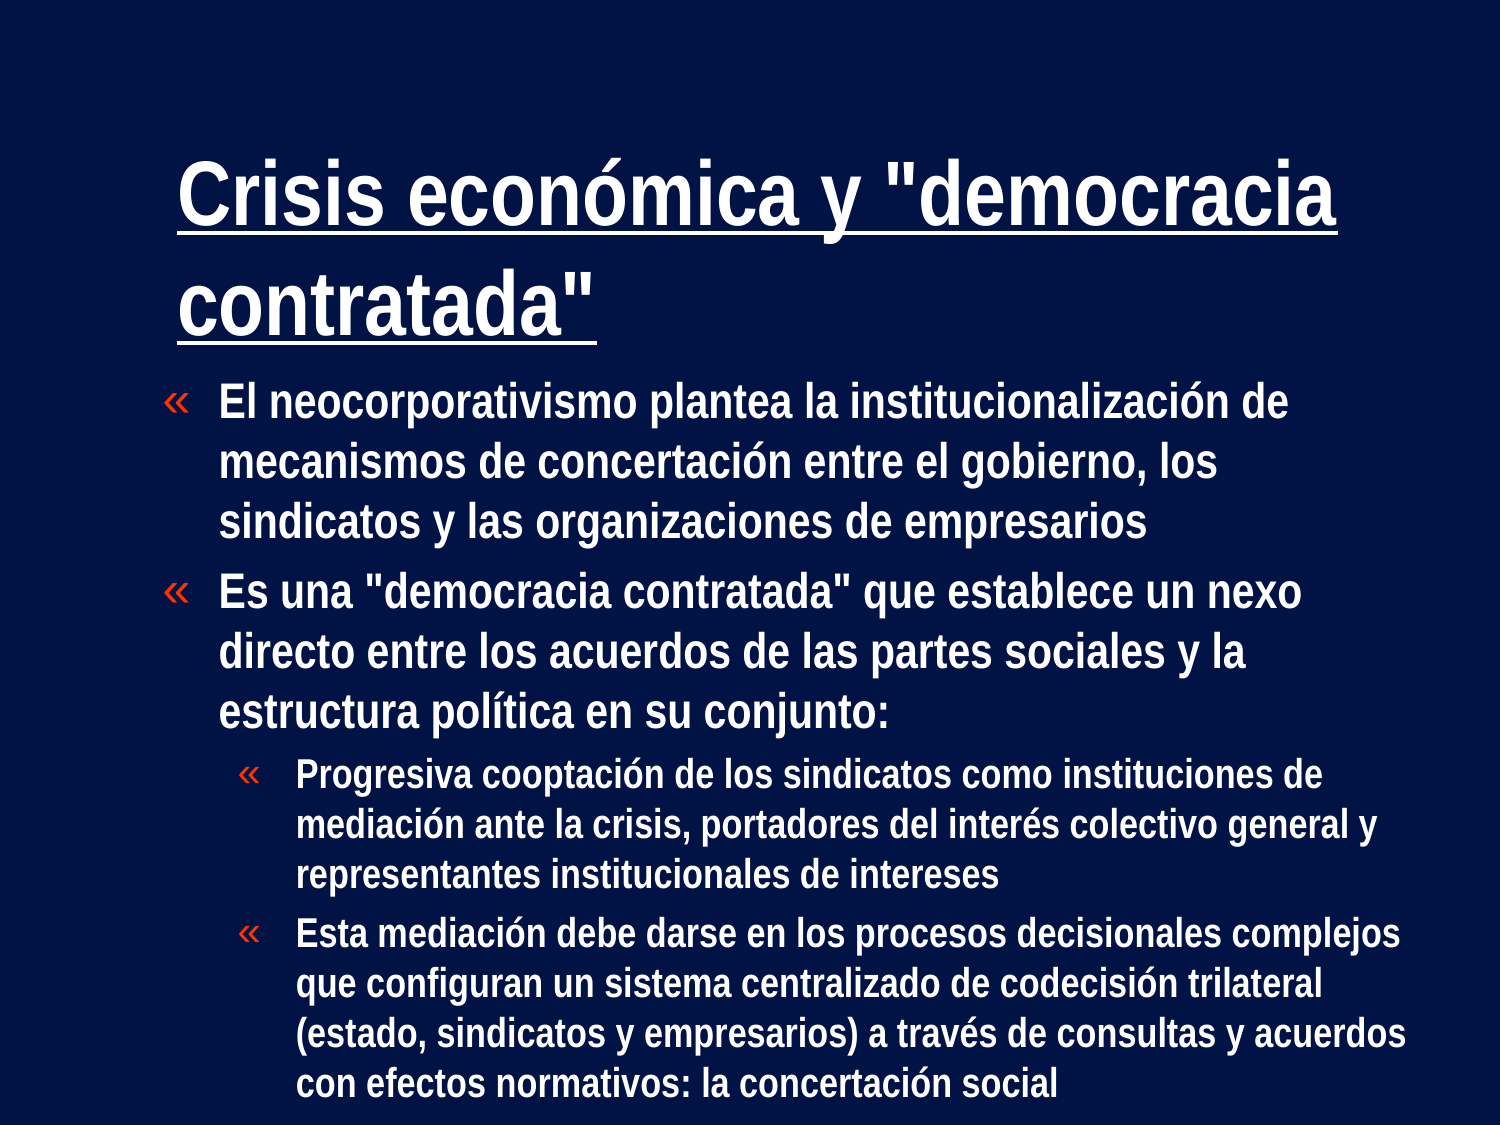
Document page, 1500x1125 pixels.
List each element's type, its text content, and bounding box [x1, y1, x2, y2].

title Crisis económica y "democracia contratada" [162, 149, 1388, 338]
list El neocorporativismo plantea la institucionalización de mecanismos de concertación entre el gobierno, los sindicatos y las organizaciones de empresarios Es una "democracia contratada" que establece un nexo directo entre los acuerdos de las partes sociales y la estructura política en su conjunto: Progresiva cooptación de los sindicatos como instituciones de mediación ante la crisis, portadores del interés colectivo general y representantes institucionales de intereses Esta mediación debe darse en los procesos decisionales complejos que configuran un sistema centralizado de codecisión trilateral (estado, sindicatos y empresarios) a través de consultas y acuerdos con efectos normativos: la concertación social [147, 361, 1428, 1062]
